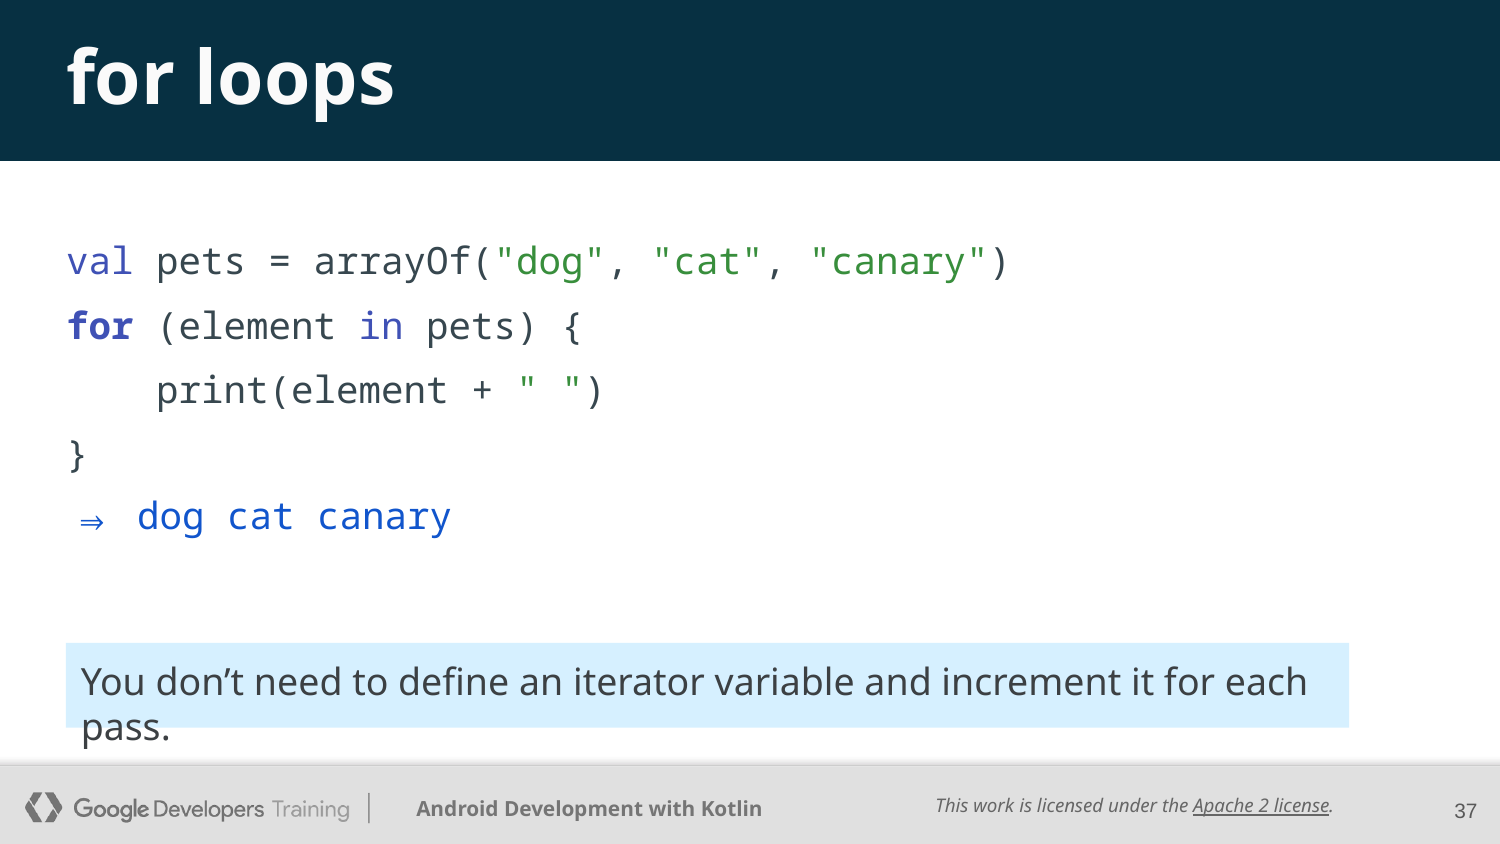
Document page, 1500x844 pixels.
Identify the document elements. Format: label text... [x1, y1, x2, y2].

list val pets = arrayOf("dog", "cat", "canary") for (element in pets) { print(element + " ") } [51, 215, 1429, 441]
title for loops [51, 40, 1472, 135]
text_box ⇒ dog cat canary [54, 470, 673, 547]
slide_number ‹#› [1402, 777, 1493, 842]
text_box You don’t need to define an iterator variable and increment it for each pass. [65, 642, 1350, 728]
picture [0, 161, 1500, 844]
